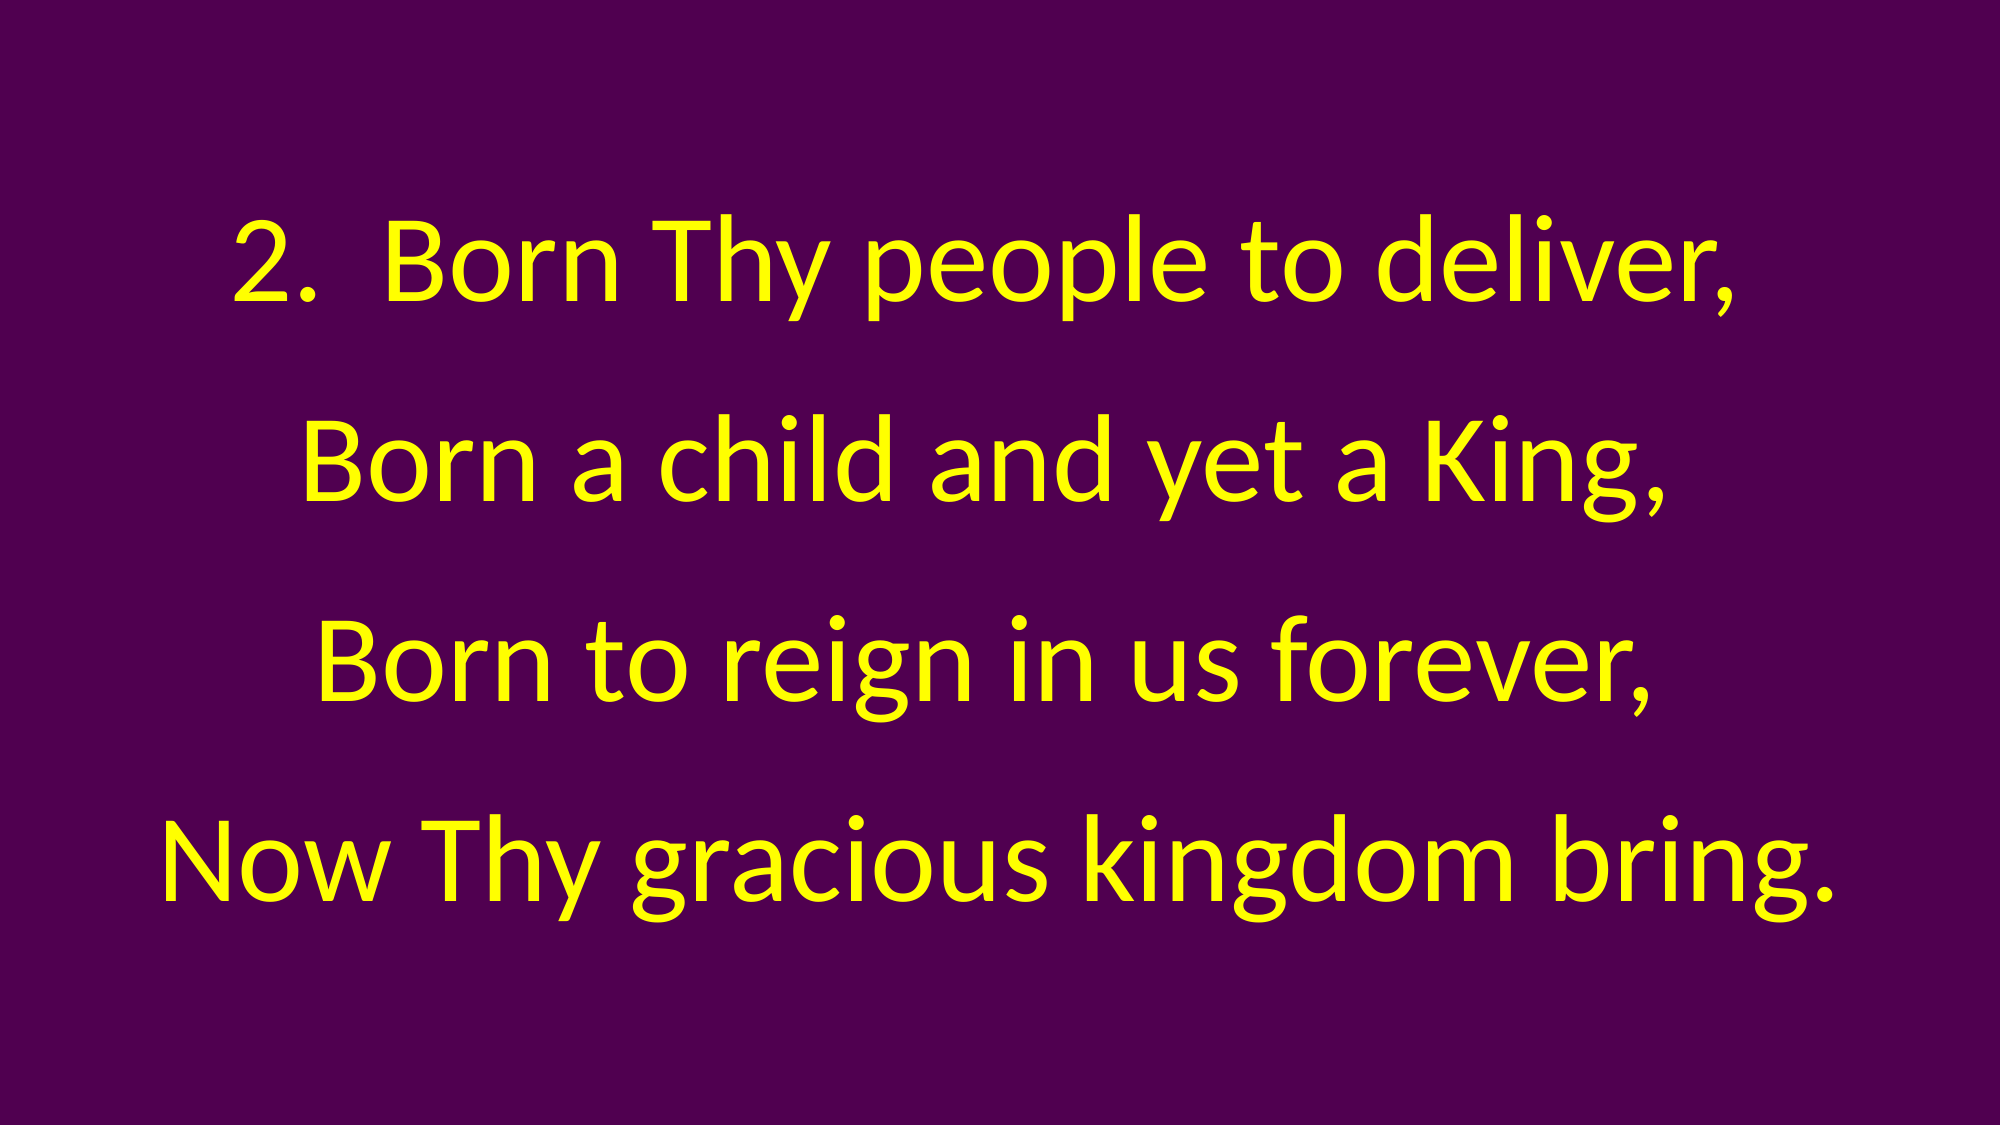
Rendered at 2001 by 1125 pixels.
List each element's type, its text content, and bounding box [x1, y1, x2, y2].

text_box 2. Born Thy people to deliver, Born a child and yet a King, Born to reign in us forever, Now Thy gracious kingdom bring. [0, 169, 2000, 935]
